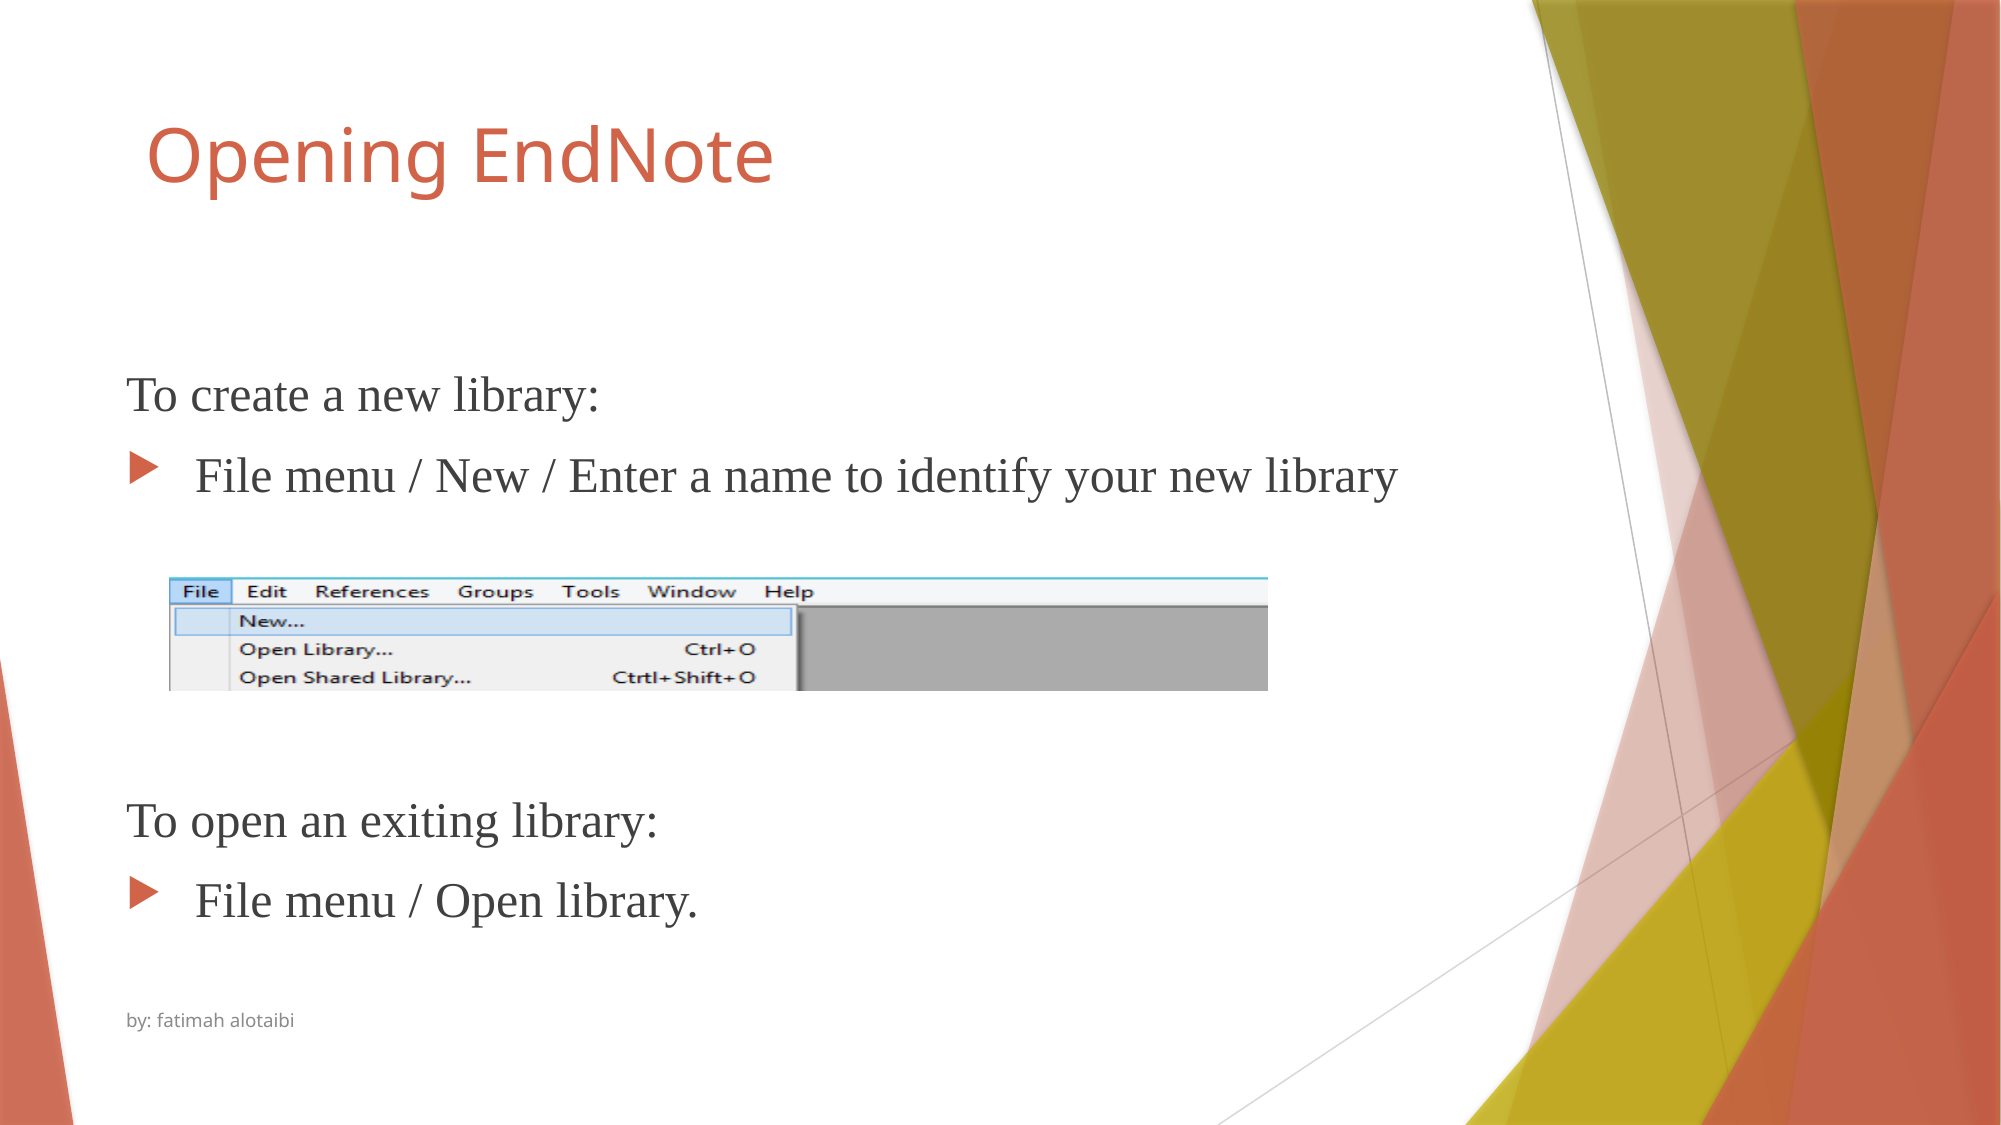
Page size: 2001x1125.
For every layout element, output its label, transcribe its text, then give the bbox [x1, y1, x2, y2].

footer by: fatimah alotaibi [111, 991, 1145, 1051]
title Opening EndNote [111, 99, 1522, 317]
picture [168, 576, 1269, 692]
list To create a new library: File menu / New / Enter a name to identify your new library To open an exiting library: File menu / Open library. [111, 354, 1522, 992]
